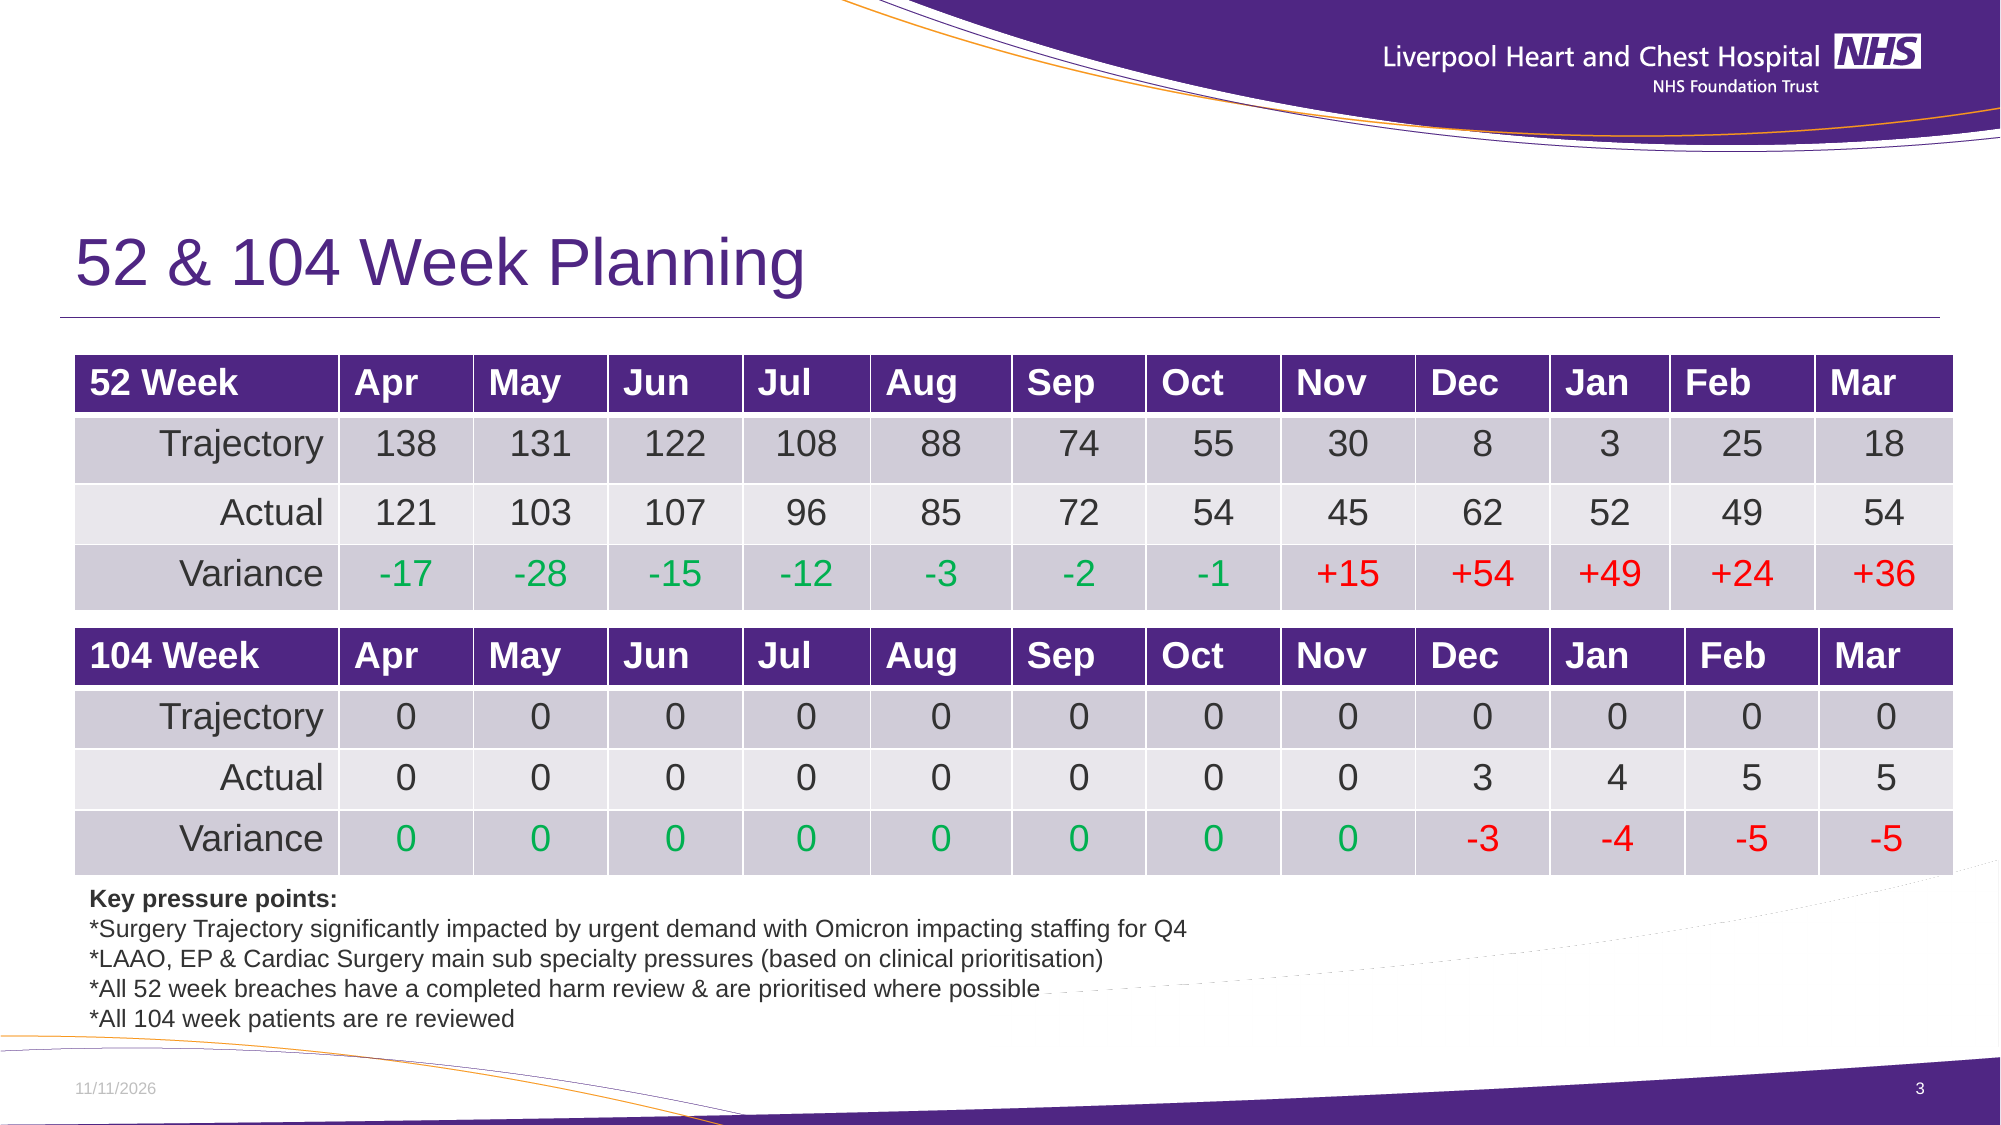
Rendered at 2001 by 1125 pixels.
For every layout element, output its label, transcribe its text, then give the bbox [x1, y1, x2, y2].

table_cell 107 [609, 485, 742, 544]
table_cell 72 [1013, 485, 1145, 544]
table_cell -4 [1551, 811, 1684, 875]
table_cell 0 [340, 750, 473, 809]
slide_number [60, 1058, 511, 1118]
table_cell 0 [871, 811, 1011, 875]
table_header Apr [340, 355, 473, 412]
table_cell 0 [474, 750, 607, 809]
table_cell 0 [1147, 811, 1280, 875]
table_cell 62 [1416, 485, 1549, 544]
slide_number 3 [1489, 1058, 1940, 1118]
table_cell -17 [340, 545, 473, 610]
table_header Jun [609, 355, 742, 412]
table_cell 3 [1416, 750, 1549, 809]
table_cell 85 [871, 485, 1011, 544]
table_cell +15 [1282, 545, 1415, 610]
table_cell -5 [1686, 811, 1818, 875]
table_cell 54 [1147, 485, 1280, 544]
picture [0, 0, 2001, 1125]
table_cell 138 [340, 418, 473, 483]
table_cell 45 [1282, 485, 1415, 544]
table_cell 0 [871, 691, 1011, 748]
table_cell 3 [1551, 418, 1669, 483]
table_header Jun [609, 628, 742, 685]
table_cell Actual [75, 750, 338, 809]
table_cell 25 [1671, 418, 1814, 483]
table_cell 74 [1013, 418, 1145, 483]
table_cell -28 [474, 545, 607, 610]
table_cell 0 [340, 811, 473, 875]
table_cell 0 [1551, 691, 1684, 748]
table_cell 55 [1147, 418, 1280, 483]
table_header Apr [340, 628, 473, 685]
table_cell 18 [1816, 418, 1953, 483]
table_cell +36 [1816, 545, 1953, 610]
table_cell 131 [474, 418, 607, 483]
table_cell 0 [1416, 691, 1549, 748]
table_cell 0 [1013, 691, 1145, 748]
table_header May [474, 355, 607, 412]
table_cell -15 [609, 545, 742, 610]
table_header Aug [871, 628, 1011, 685]
table_cell 96 [744, 485, 870, 544]
table_header Feb [1686, 628, 1818, 685]
table_cell 4 [1551, 750, 1684, 809]
table_cell 0 [871, 750, 1011, 809]
table_header Dec [1416, 628, 1549, 685]
table_cell 0 [1820, 691, 1953, 748]
table_header Feb [1671, 355, 1814, 412]
table_cell +49 [1551, 545, 1669, 610]
table_header Nov [1282, 628, 1415, 685]
table_cell Trajectory [75, 691, 338, 748]
table_cell -3 [1416, 811, 1549, 875]
table_cell 0 [1282, 691, 1415, 748]
table_cell 0 [474, 811, 607, 875]
table_cell 0 [744, 691, 870, 748]
table_cell Actual [75, 485, 338, 544]
table_header Aug [871, 355, 1011, 412]
table_cell 0 [609, 811, 742, 875]
table_header Jan [1551, 628, 1684, 685]
table_cell 0 [609, 691, 742, 748]
table_header Sep [1013, 355, 1145, 412]
table_cell 0 [1147, 750, 1280, 809]
table_cell 0 [744, 811, 870, 875]
title 52 & 104 Week Planning [60, 169, 1940, 308]
table_cell -12 [744, 545, 870, 610]
table_cell 0 [1013, 750, 1145, 809]
table_cell 0 [1013, 811, 1145, 875]
table_cell -1 [1147, 545, 1280, 610]
table_cell -5 [1820, 811, 1953, 875]
table_header Mar [1820, 628, 1953, 685]
table_cell 0 [474, 691, 607, 748]
table_header 52 Week [75, 355, 338, 412]
table_cell 108 [744, 418, 870, 483]
table_cell 54 [1816, 485, 1953, 544]
table_cell 0 [744, 750, 870, 809]
table_cell 5 [1686, 750, 1818, 809]
table_cell -3 [871, 545, 1011, 610]
table_header 104 Week [75, 628, 338, 685]
table_cell Variance [75, 811, 338, 875]
table_header Mar [1816, 355, 1953, 412]
table_cell 0 [1282, 750, 1415, 809]
table_header Oct [1147, 628, 1280, 685]
table_header Jan [1551, 355, 1669, 412]
table_cell 0 [1282, 811, 1415, 875]
table_cell +24 [1671, 545, 1814, 610]
table_cell 0 [1686, 691, 1818, 748]
table_cell 103 [474, 485, 607, 544]
table_cell 49 [1671, 485, 1814, 544]
table_cell Trajectory [75, 418, 338, 483]
table_header Jul [744, 628, 870, 685]
table_header Nov [1282, 355, 1415, 412]
text_box Key pressure points: *Surgery Trajectory significantly impacted by urgent demand with Omicron impacting staffing for Q4 *LAAO, EP & Cardiac Surgery main sub specialty pressures (based on clinical prioritisation) *All 52 week breaches have a completed harm review & are prioritised where possible *All 104 week patients are re reviewed [74, 876, 1869, 1085]
table_cell 5 [1820, 750, 1953, 809]
table_cell +54 [1416, 545, 1549, 610]
table_header Sep [1013, 628, 1145, 685]
table_cell 30 [1282, 418, 1415, 483]
table_cell 0 [340, 691, 473, 748]
table_header Dec [1416, 355, 1549, 412]
table_header Jul [744, 355, 870, 412]
table_cell 8 [1416, 418, 1549, 483]
table_cell 52 [1551, 485, 1669, 544]
table_cell Variance [75, 545, 338, 610]
table_cell 122 [609, 418, 742, 483]
table_cell 88 [871, 418, 1011, 483]
table_cell 121 [340, 485, 473, 544]
table_cell -2 [1013, 545, 1145, 610]
table_cell 0 [1147, 691, 1280, 748]
table_cell 0 [609, 750, 742, 809]
table_header May [474, 628, 607, 685]
table_header Oct [1147, 355, 1280, 412]
